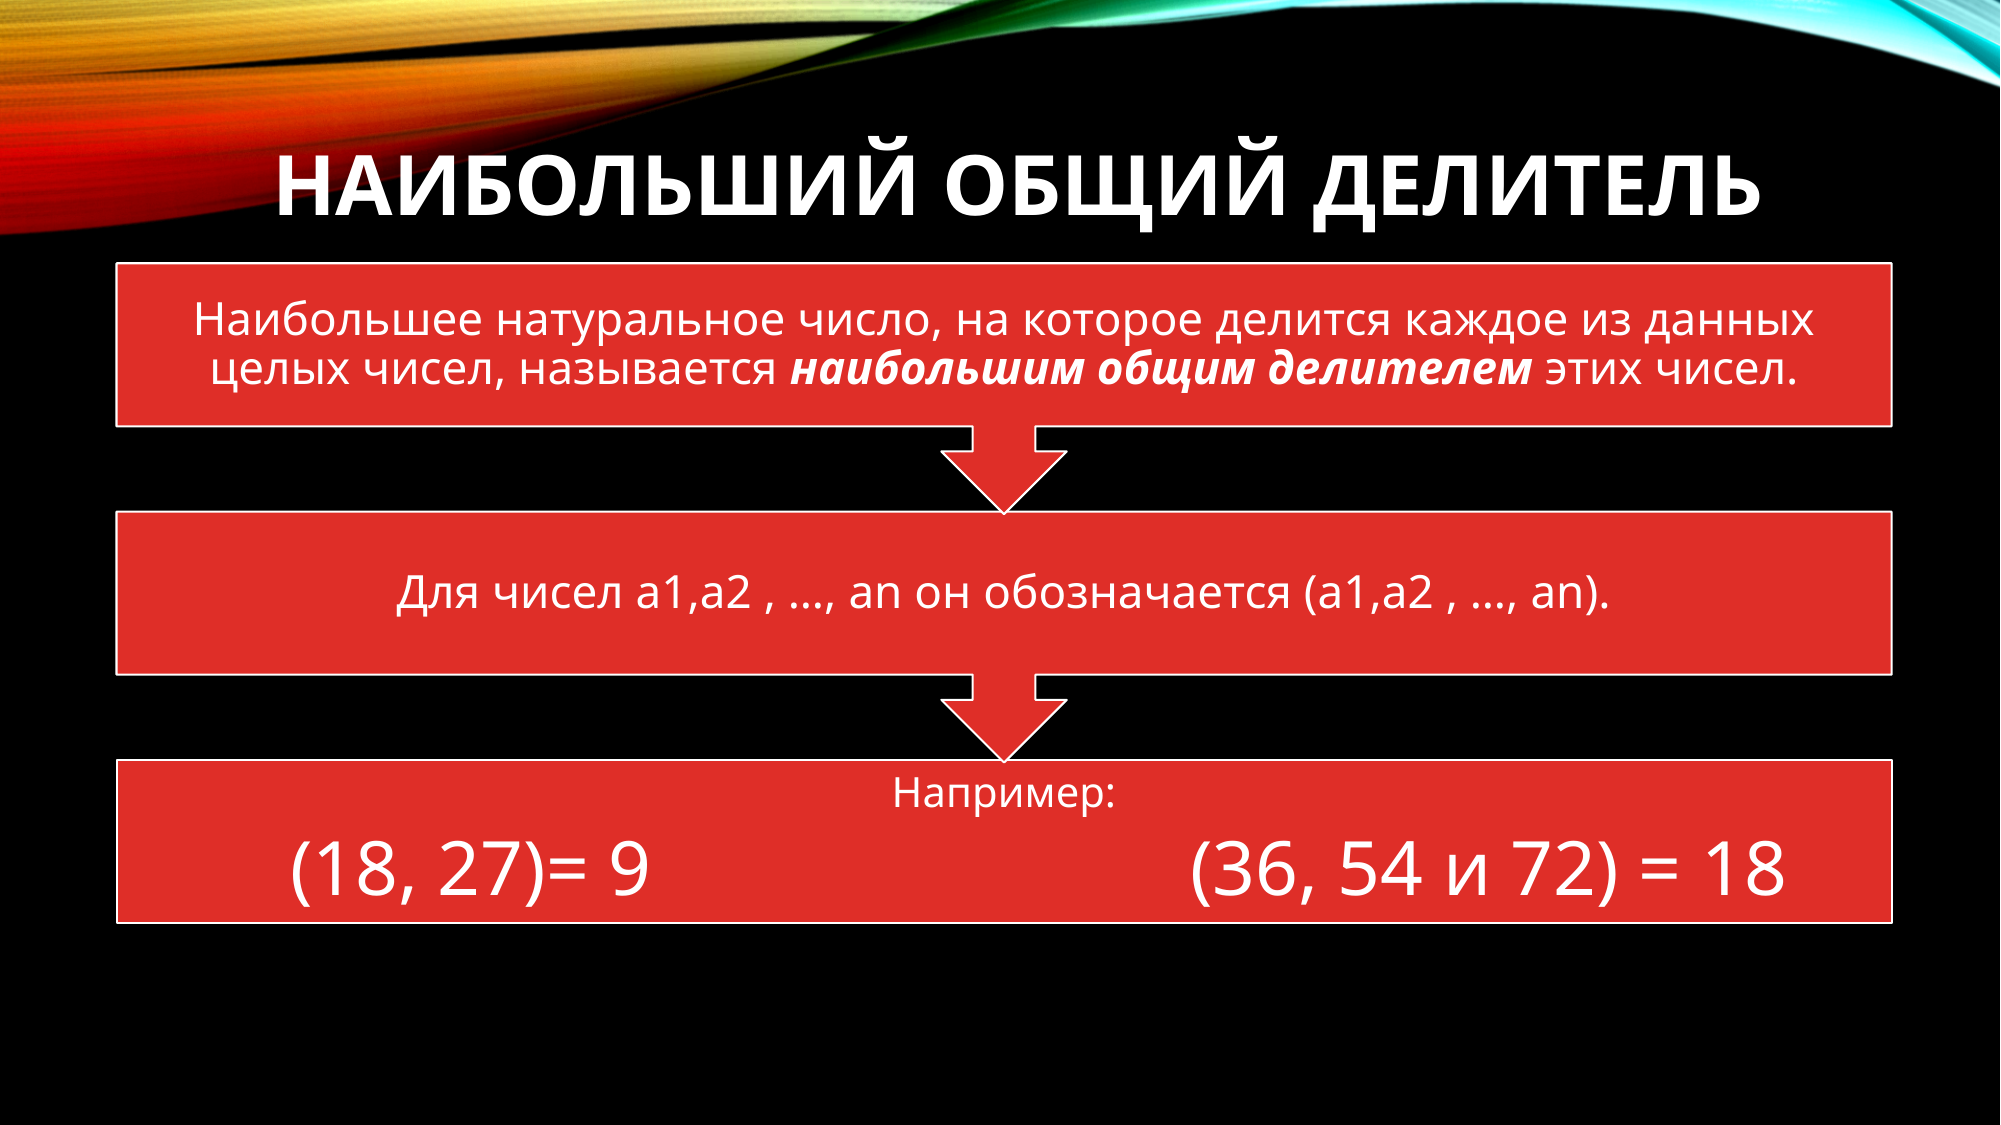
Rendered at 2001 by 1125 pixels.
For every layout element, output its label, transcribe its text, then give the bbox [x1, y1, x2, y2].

picture [0, 0, 2000, 237]
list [116, 262, 1892, 924]
title Наибольший общий делитель [204, 82, 1832, 262]
